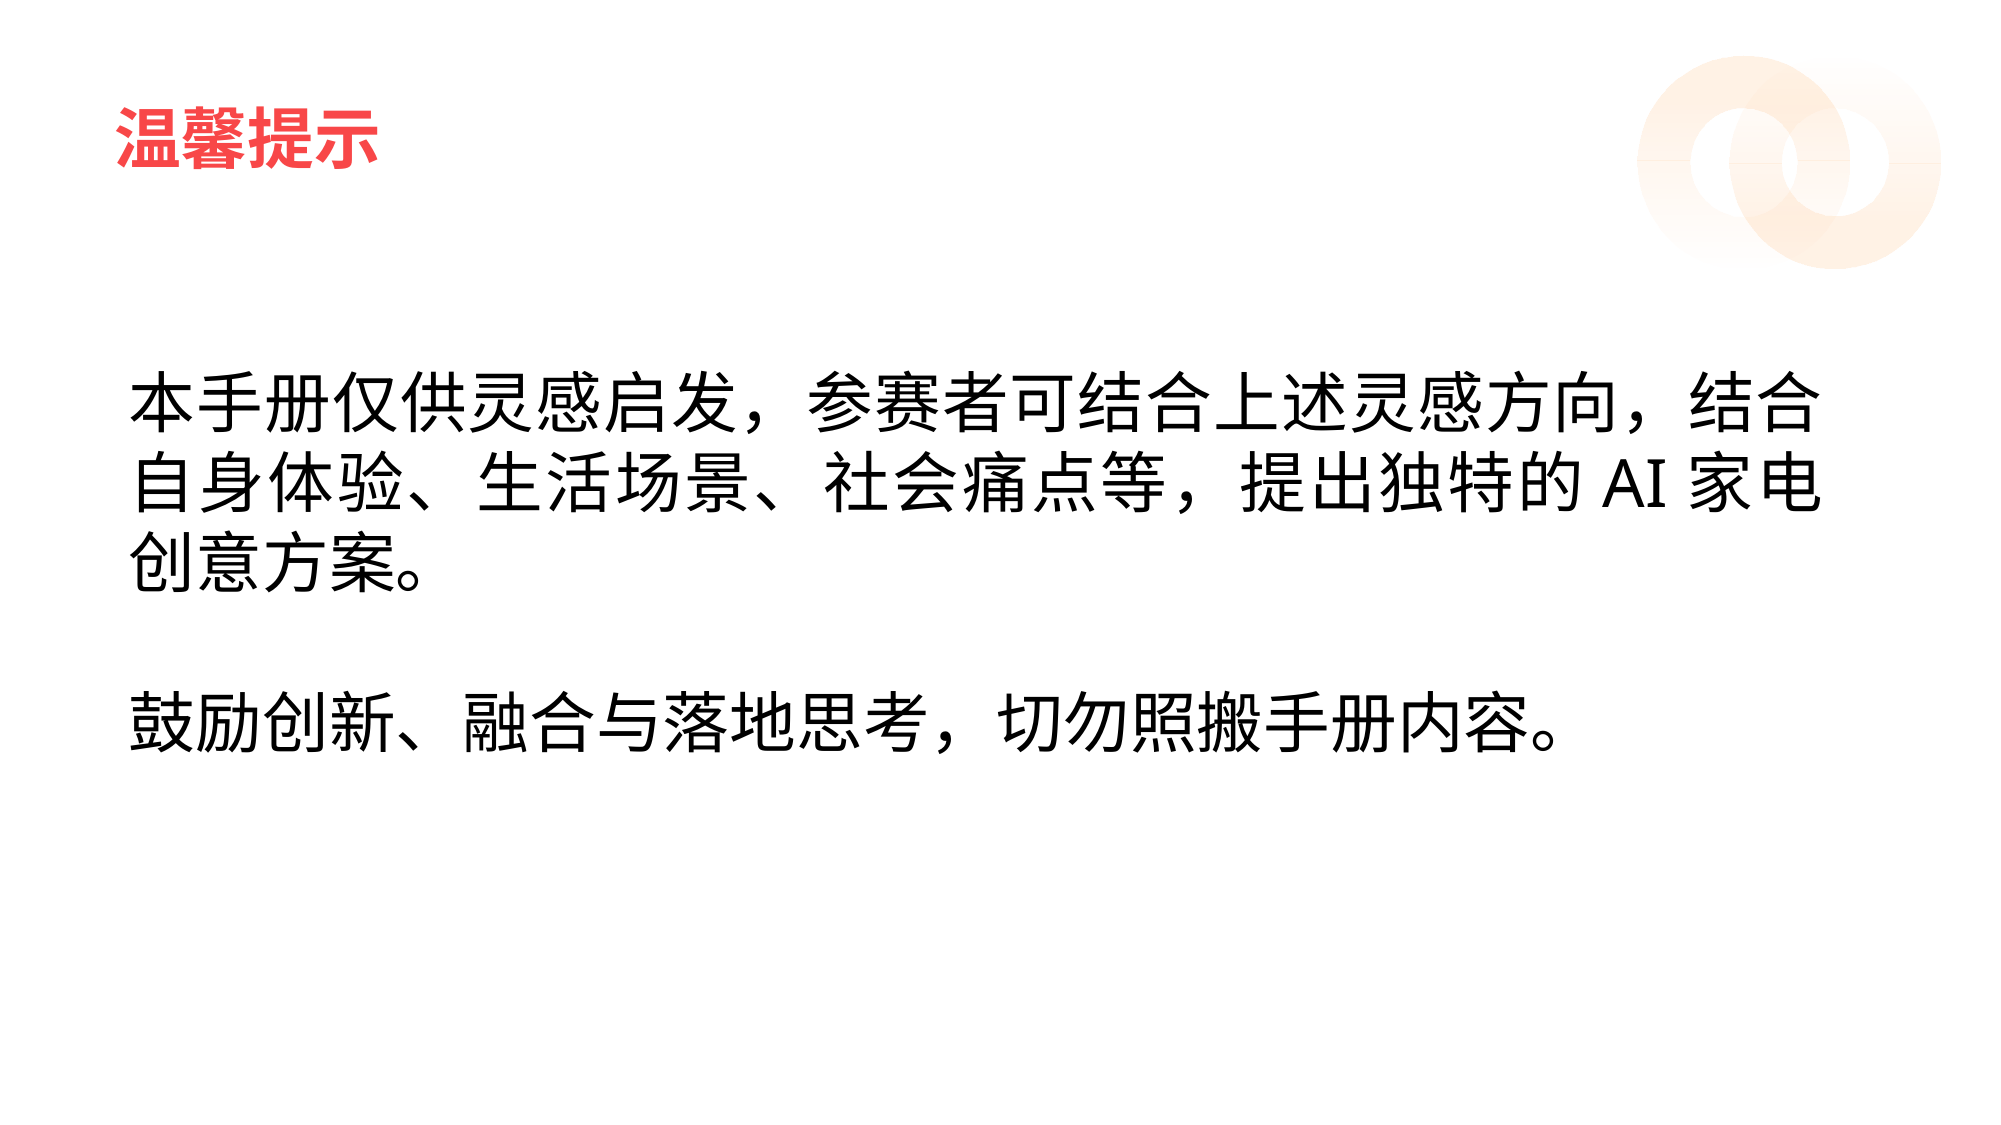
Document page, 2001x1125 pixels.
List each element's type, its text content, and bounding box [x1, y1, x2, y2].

title 温馨提示 [114, 59, 1886, 178]
text_box 本手册仅供灵感启发，参赛者可结合上述灵感方向，结合自身体验、生活场景、社会痛点等，提出独特的AI家电创意方案。 鼓励创新、融合与落地思考，切勿照搬手册内容。 [114, 353, 1838, 768]
